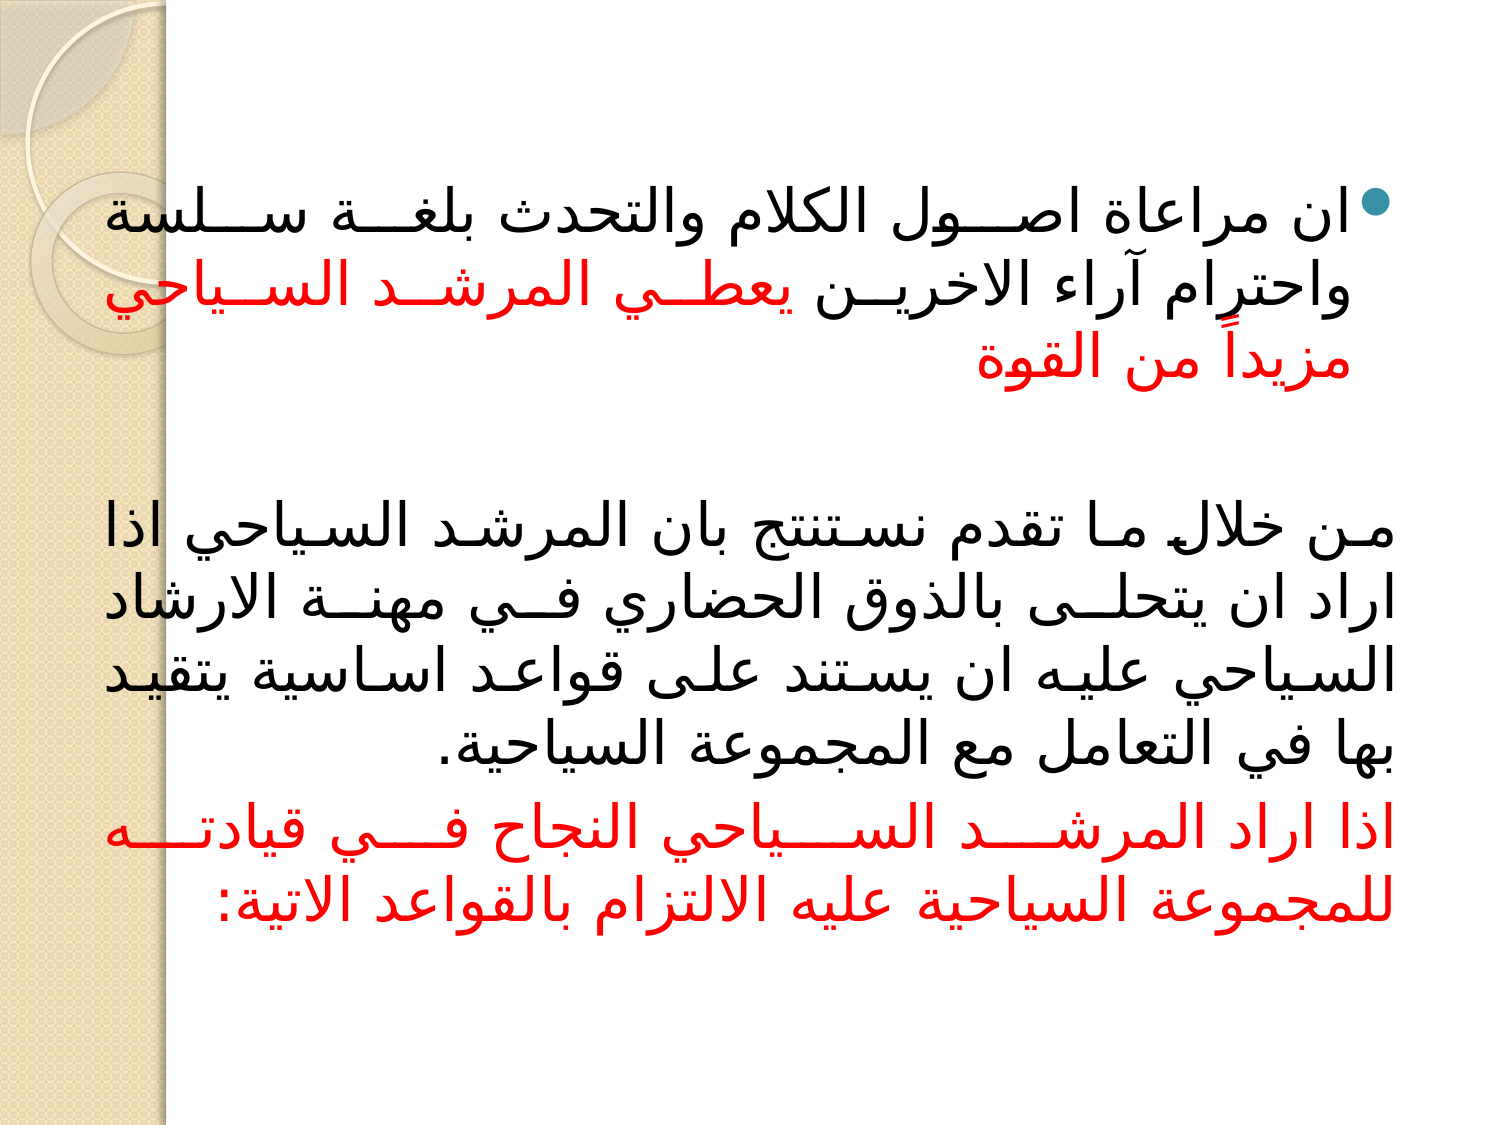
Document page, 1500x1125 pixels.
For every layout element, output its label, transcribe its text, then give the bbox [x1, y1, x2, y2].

list ان مراعاة اصول الكلام والتحدث بلغة سلسة واحترام آراء الاخرين يعطي المرشد السياحي مزيداً من القوة من خلال ما تقدم نستنتج بان المرشد السياحي اذا اراد ان يتحلى بالذوق الحضاري في مهنة الارشاد السياحي عليه ان يستند على قواعد اساسية يتقيد بها في التعامل مع المجموعة السياحية. اذا اراد المرشد السياحي النجاح في قيادته للمجموعة السياحية عليه الالتزام بالقواعد الاتية: [88, 164, 1424, 956]
